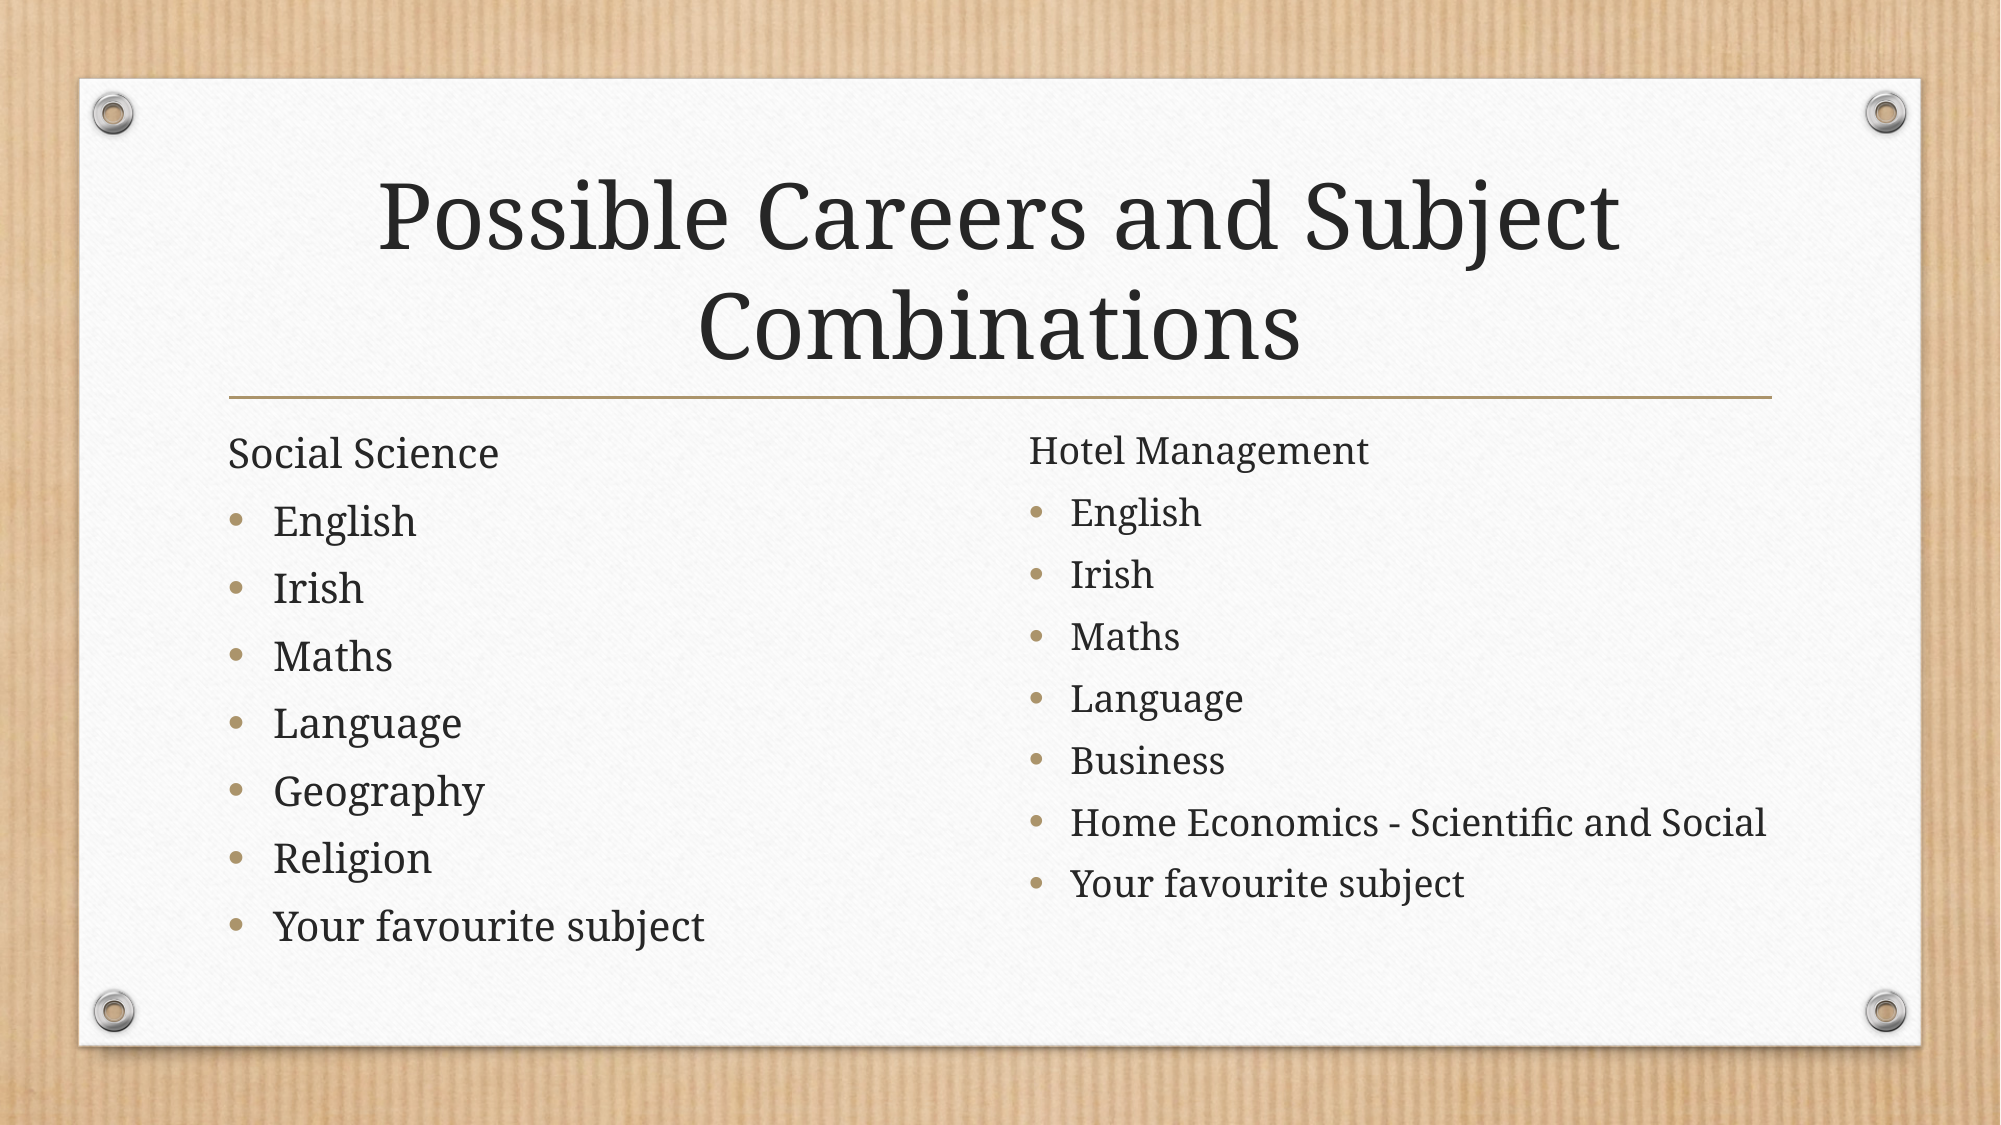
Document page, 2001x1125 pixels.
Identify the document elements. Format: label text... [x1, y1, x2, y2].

title Possible Careers and Subject Combinations [212, 161, 1788, 375]
list Hotel Management English Irish Maths Language Business Home Economics - Scientific and Social Your favourite subject [1013, 420, 1788, 963]
list Social Science English Irish Maths Language Geography Religion Your favourite subject [213, 420, 987, 963]
picture [0, 0, 2001, 1125]
